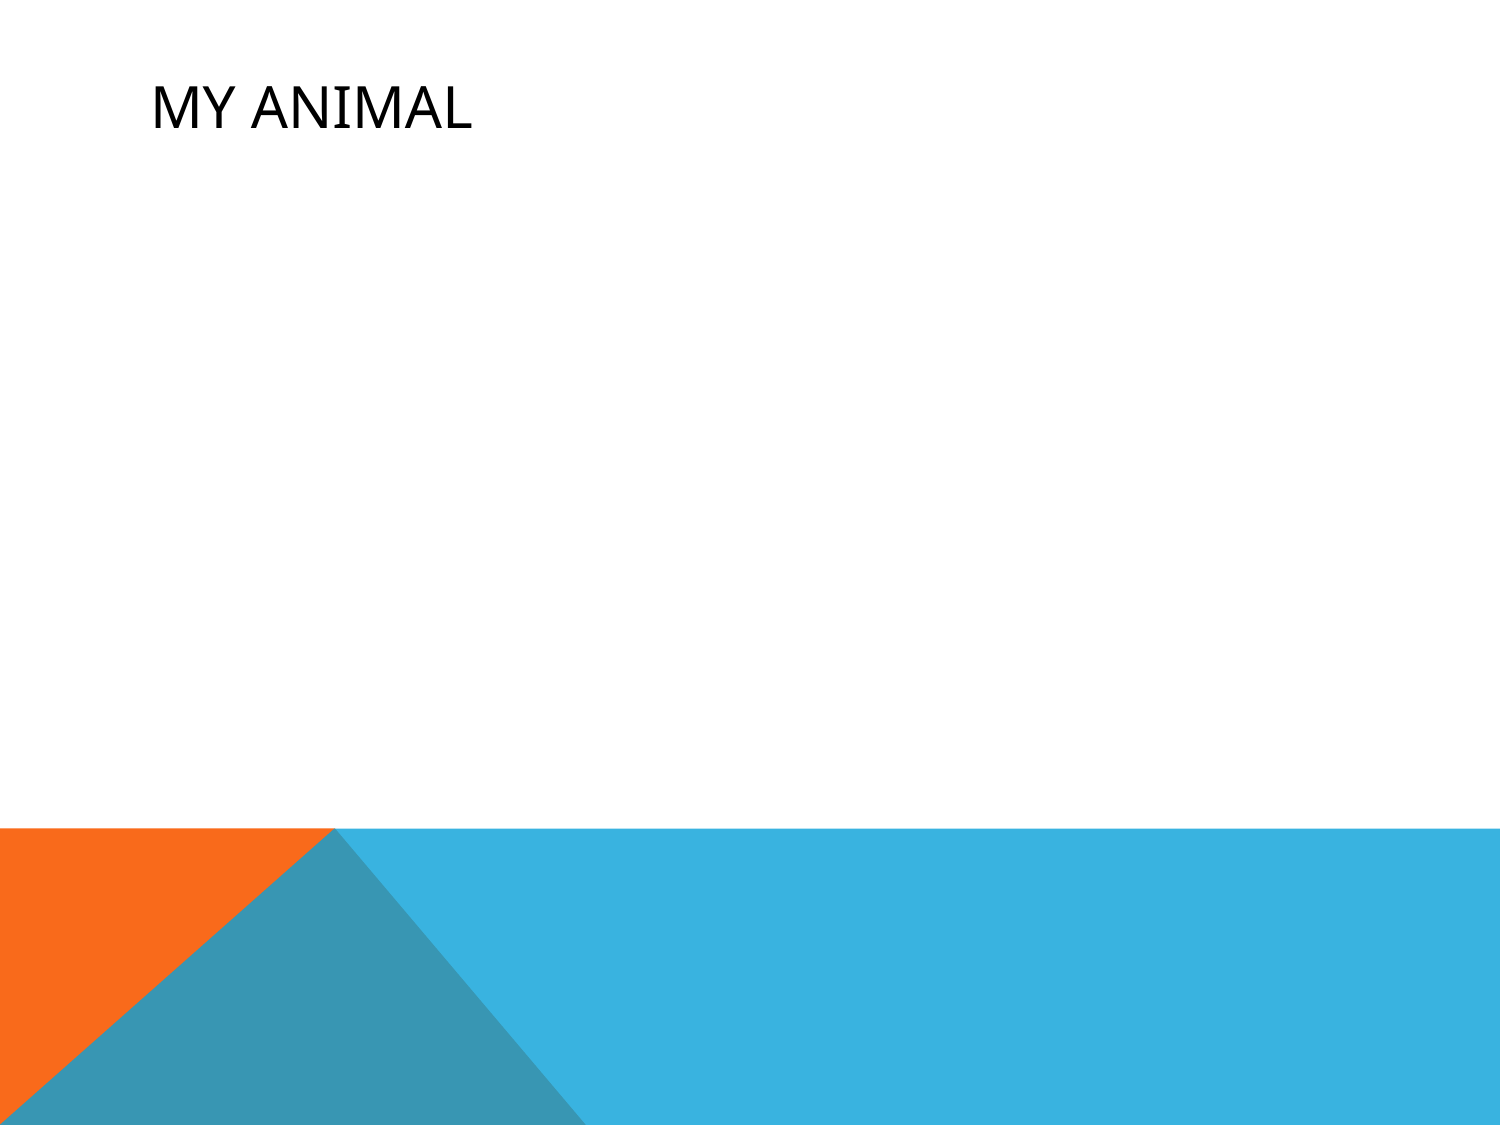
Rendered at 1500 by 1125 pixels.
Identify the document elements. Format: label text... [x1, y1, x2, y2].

title My Animal [135, 60, 1369, 150]
